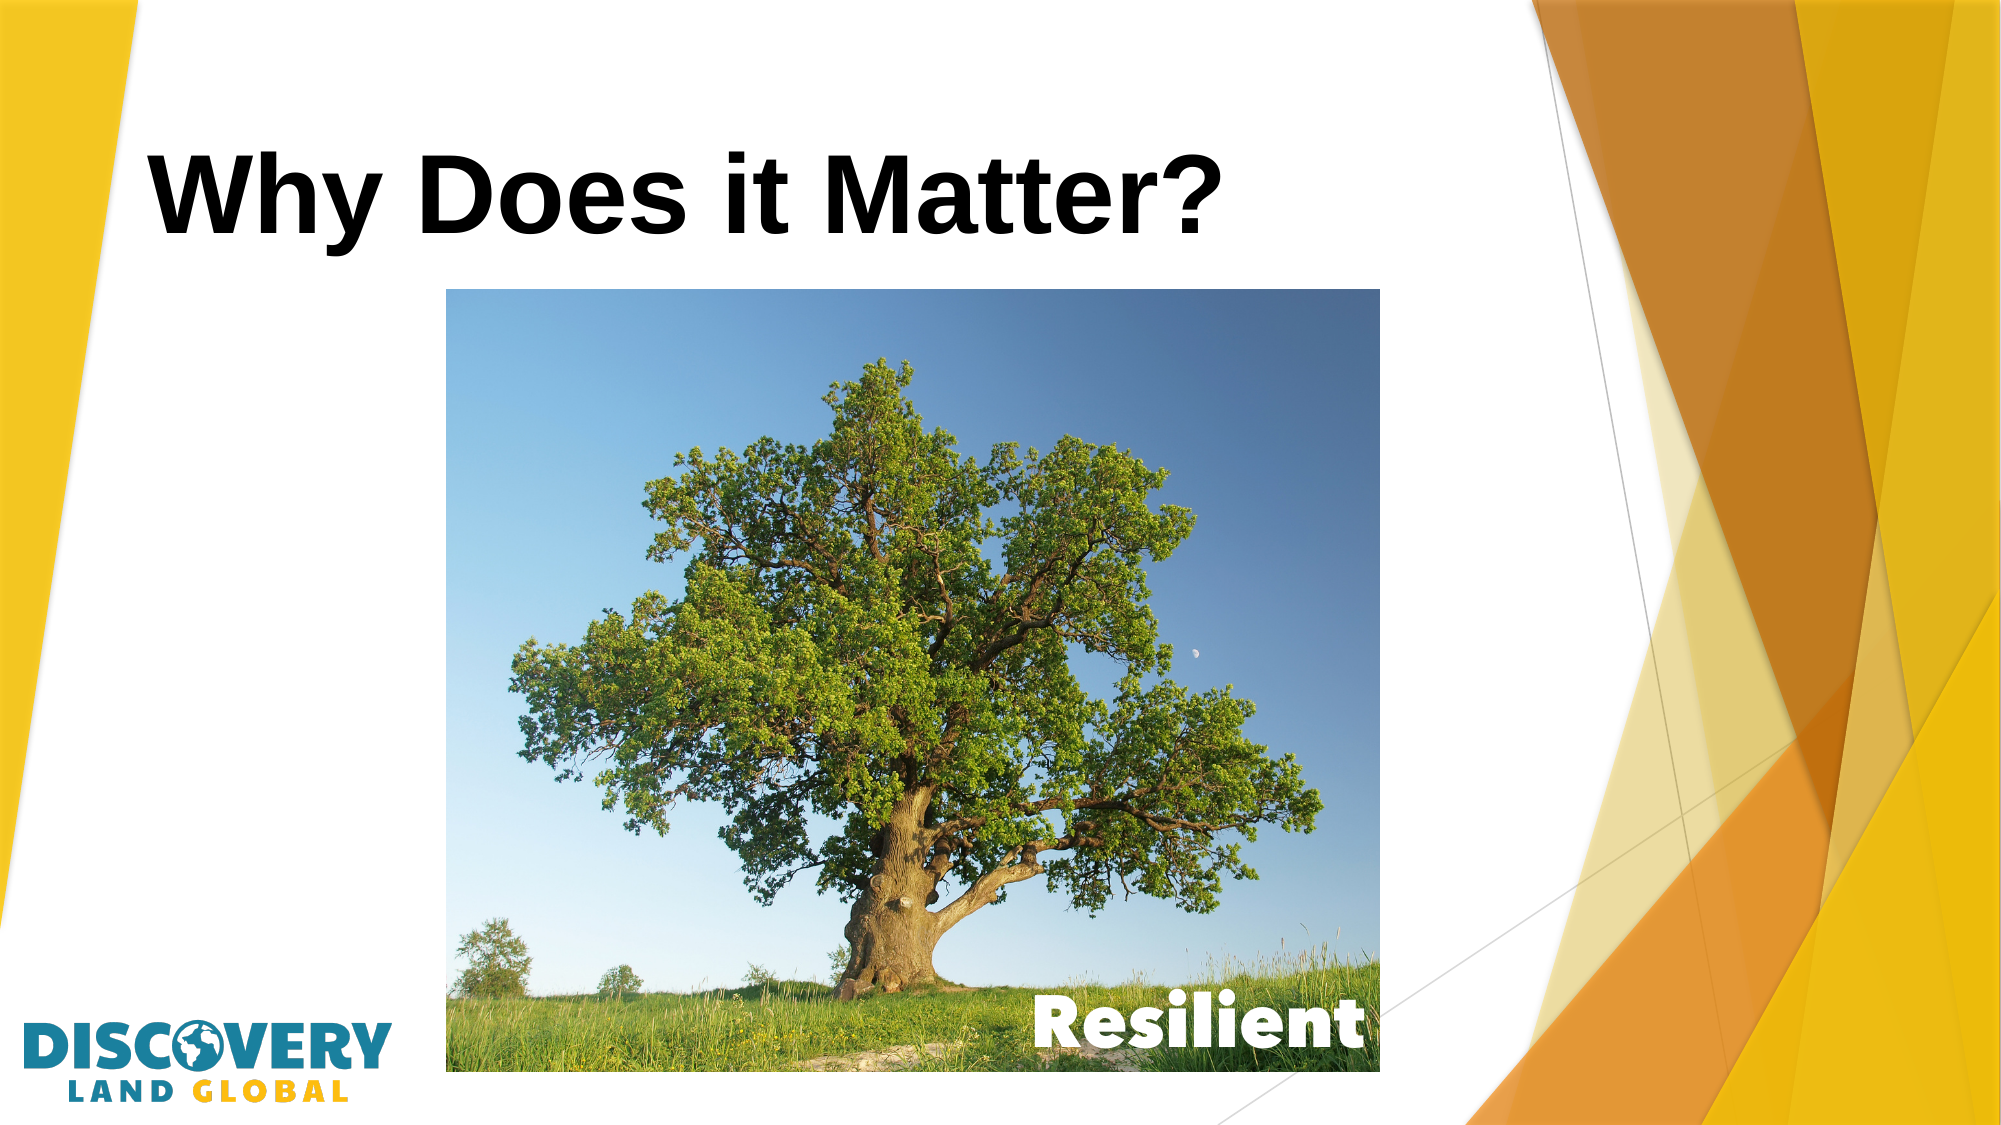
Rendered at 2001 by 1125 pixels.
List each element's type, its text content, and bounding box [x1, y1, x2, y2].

title Why Does it Matter? [132, 53, 1694, 324]
picture [18, 1017, 398, 1108]
picture [445, 288, 1381, 1073]
